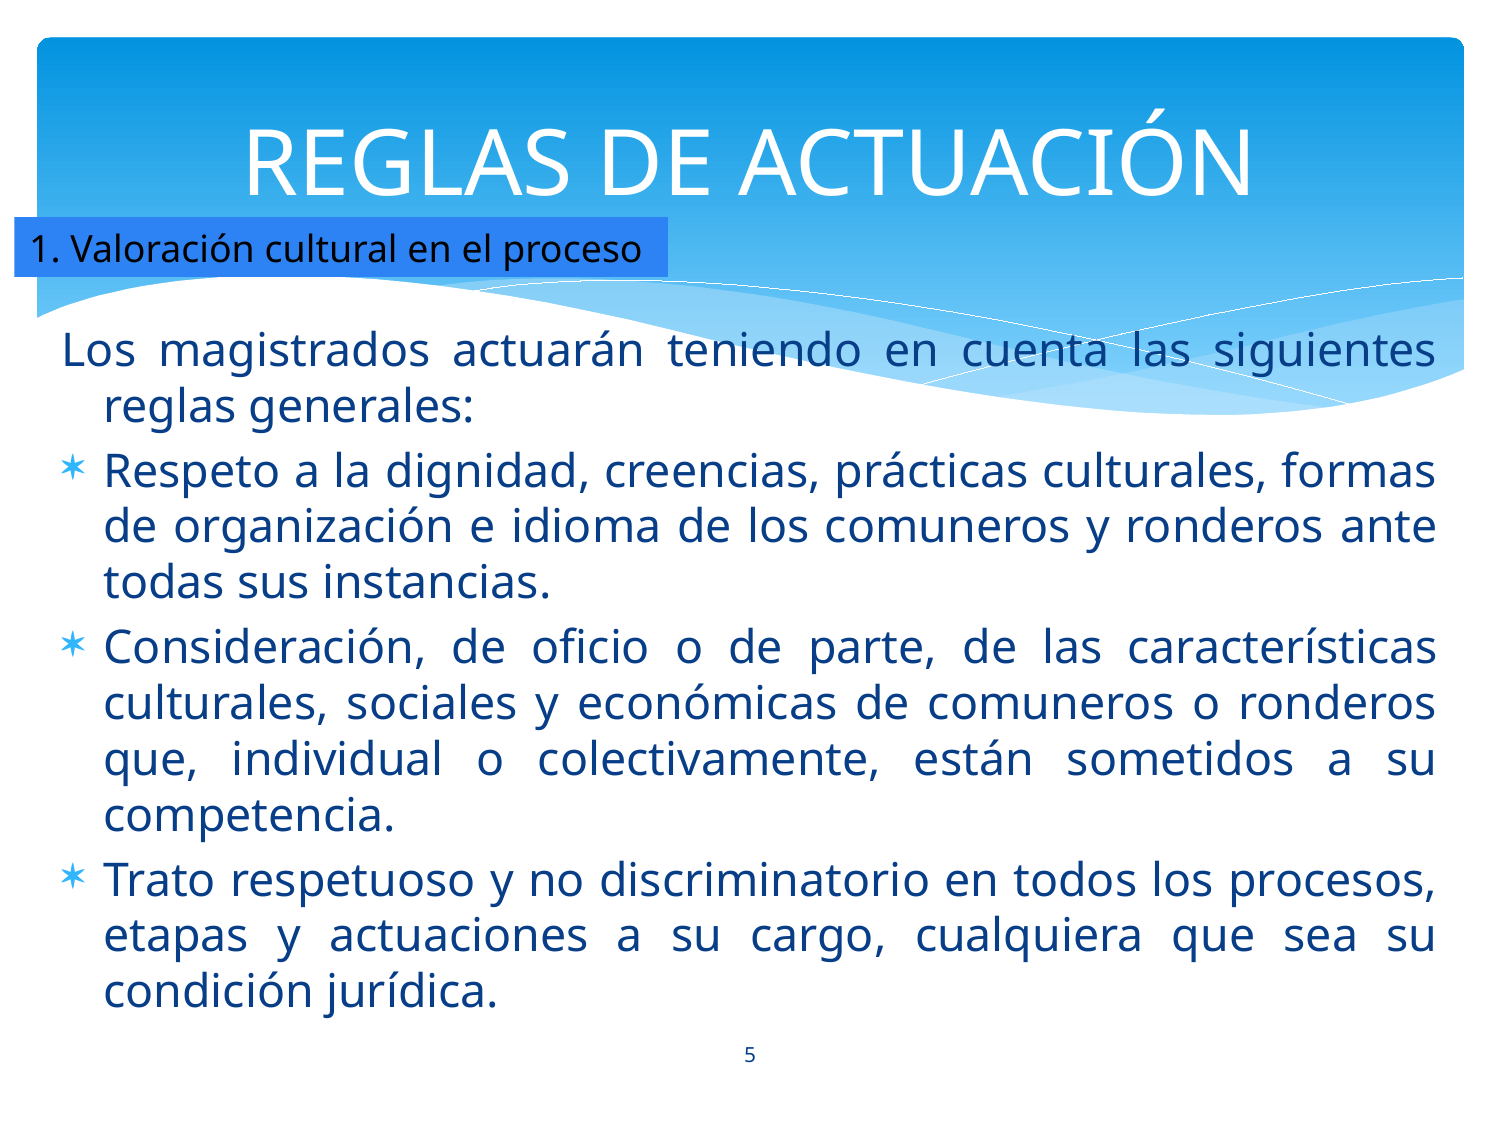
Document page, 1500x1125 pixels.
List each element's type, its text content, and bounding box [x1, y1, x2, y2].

slide_number 4 [654, 1025, 846, 1086]
list Los magistrados actuarán teniendo en cuenta las siguientes reglas generales: Respeto a la dignidad, creencias, prácticas culturales, formas de organización e idioma de los comuneros y ronderos ante todas sus instancias. Consideración, de oficio o de parte, de las características culturales, sociales y económicas de comuneros o ronderos que, individual o colectivamente, están sometidos a su competencia. Trato respetuoso y no discriminatorio en todos los procesos, etapas y actuaciones a su cargo, cualquiera que sea su condición jurídica. [46, 312, 1454, 1026]
text_box 1. Valoración cultural en el proceso [14, 217, 668, 277]
title REGLAS DE ACTUACIÓN [75, 55, 1425, 261]
